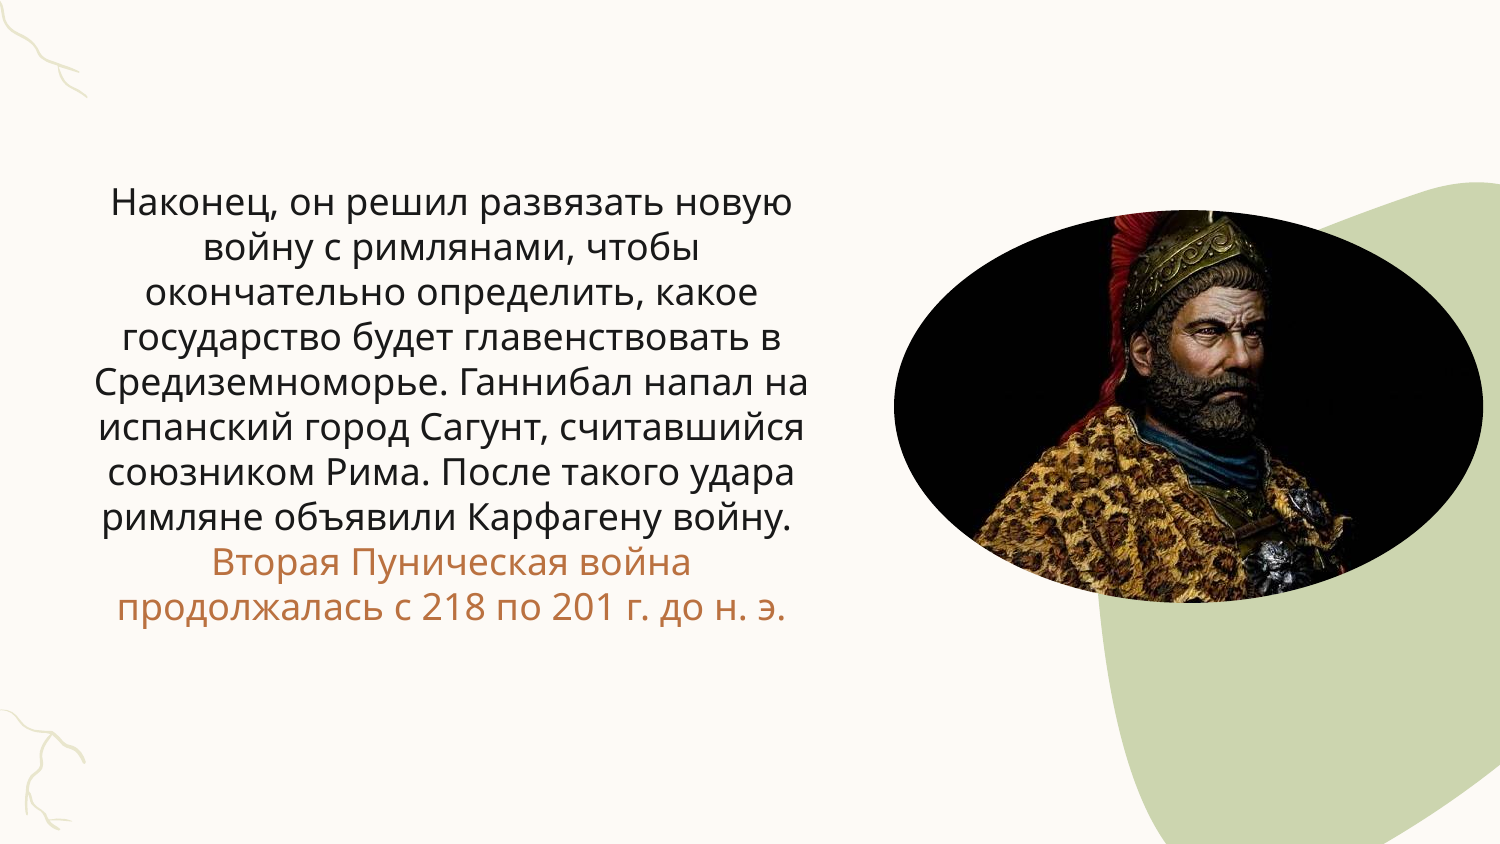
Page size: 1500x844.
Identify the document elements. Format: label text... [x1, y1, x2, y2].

picture [893, 209, 1484, 604]
title Наконец, он решил развязать новую войну с римлянами, чтобы окончательно определить, какое государство будет главенствовать в Средиземноморье. Ганнибал напал на испанский город Сагунт, считавшийся союзником Рима. После такого удара римляне объявили Карфагену войну. Вторая Пуническая война продолжалась с 218 по 201 г. до н. э. [62, 163, 841, 258]
